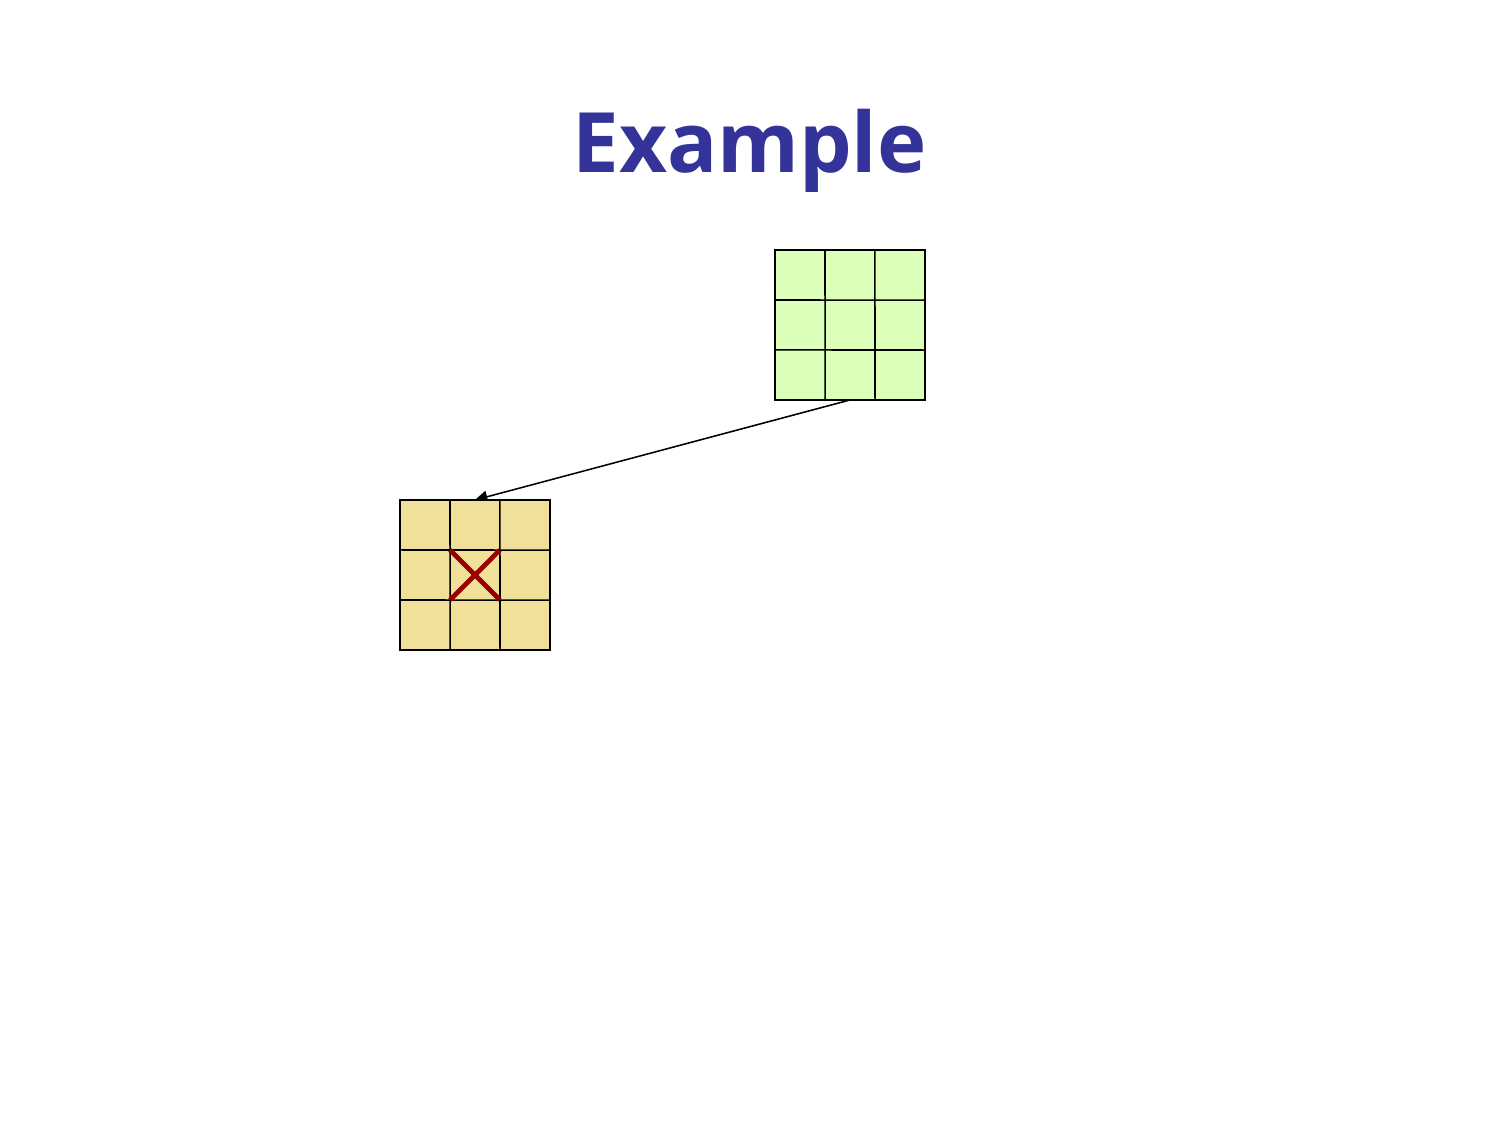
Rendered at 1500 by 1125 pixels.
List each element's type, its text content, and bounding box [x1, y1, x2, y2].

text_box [774, 249, 956, 401]
title Example [74, 44, 1426, 233]
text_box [399, 399, 851, 651]
